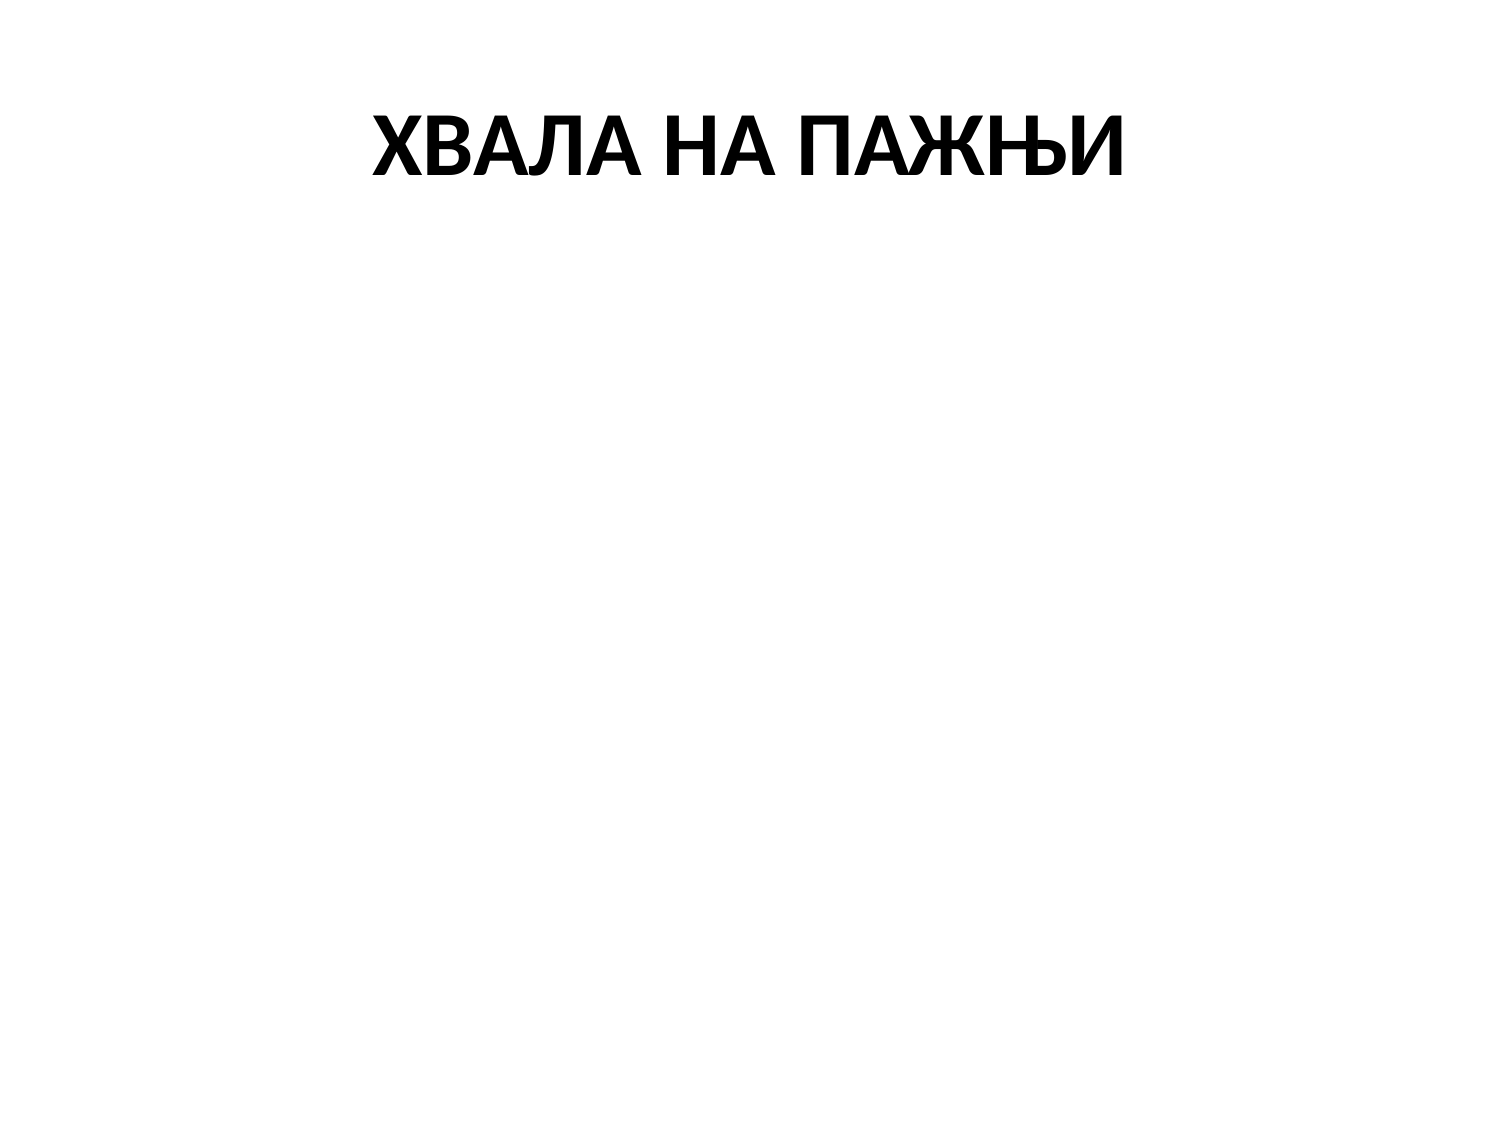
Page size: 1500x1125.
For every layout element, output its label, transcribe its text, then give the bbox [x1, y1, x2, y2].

title ХВАЛА НА ПАЖЊИ [75, 45, 1425, 233]
